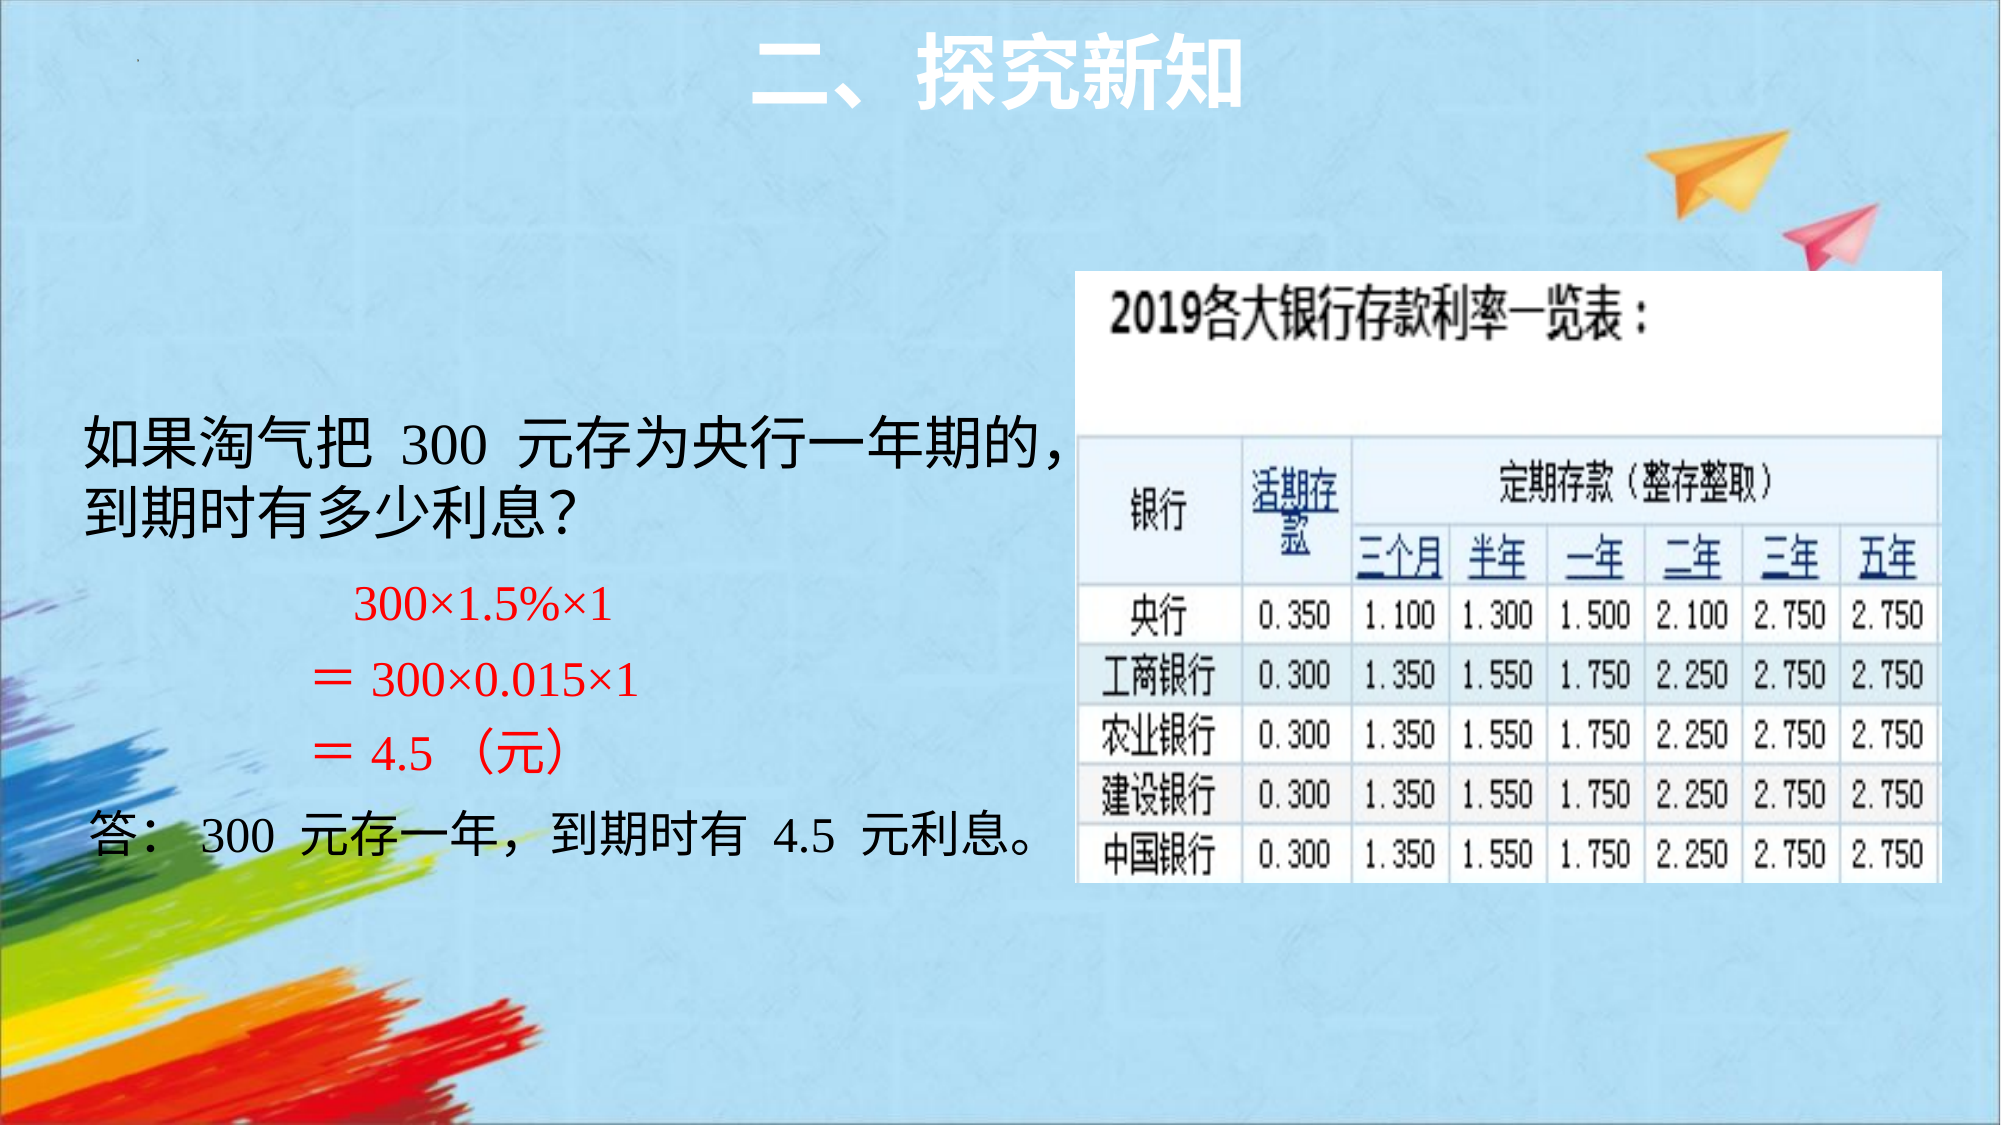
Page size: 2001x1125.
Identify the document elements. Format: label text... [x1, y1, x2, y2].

text_box 答：300 元存一年，到期时有 4.5 元利息。 [73, 795, 1042, 871]
text_box ＝300×0.015×1 [294, 639, 814, 713]
text_box 二、探究新知 [0, 0, 1999, 141]
text_box 300×1.5%×1 [338, 562, 858, 638]
picture [0, 0, 2001, 1125]
text_box ＝4.5（元） [294, 713, 814, 788]
text_box 如果淘气把 300 元存为央行一年期的，到期时有多少利息？ [67, 399, 1075, 554]
